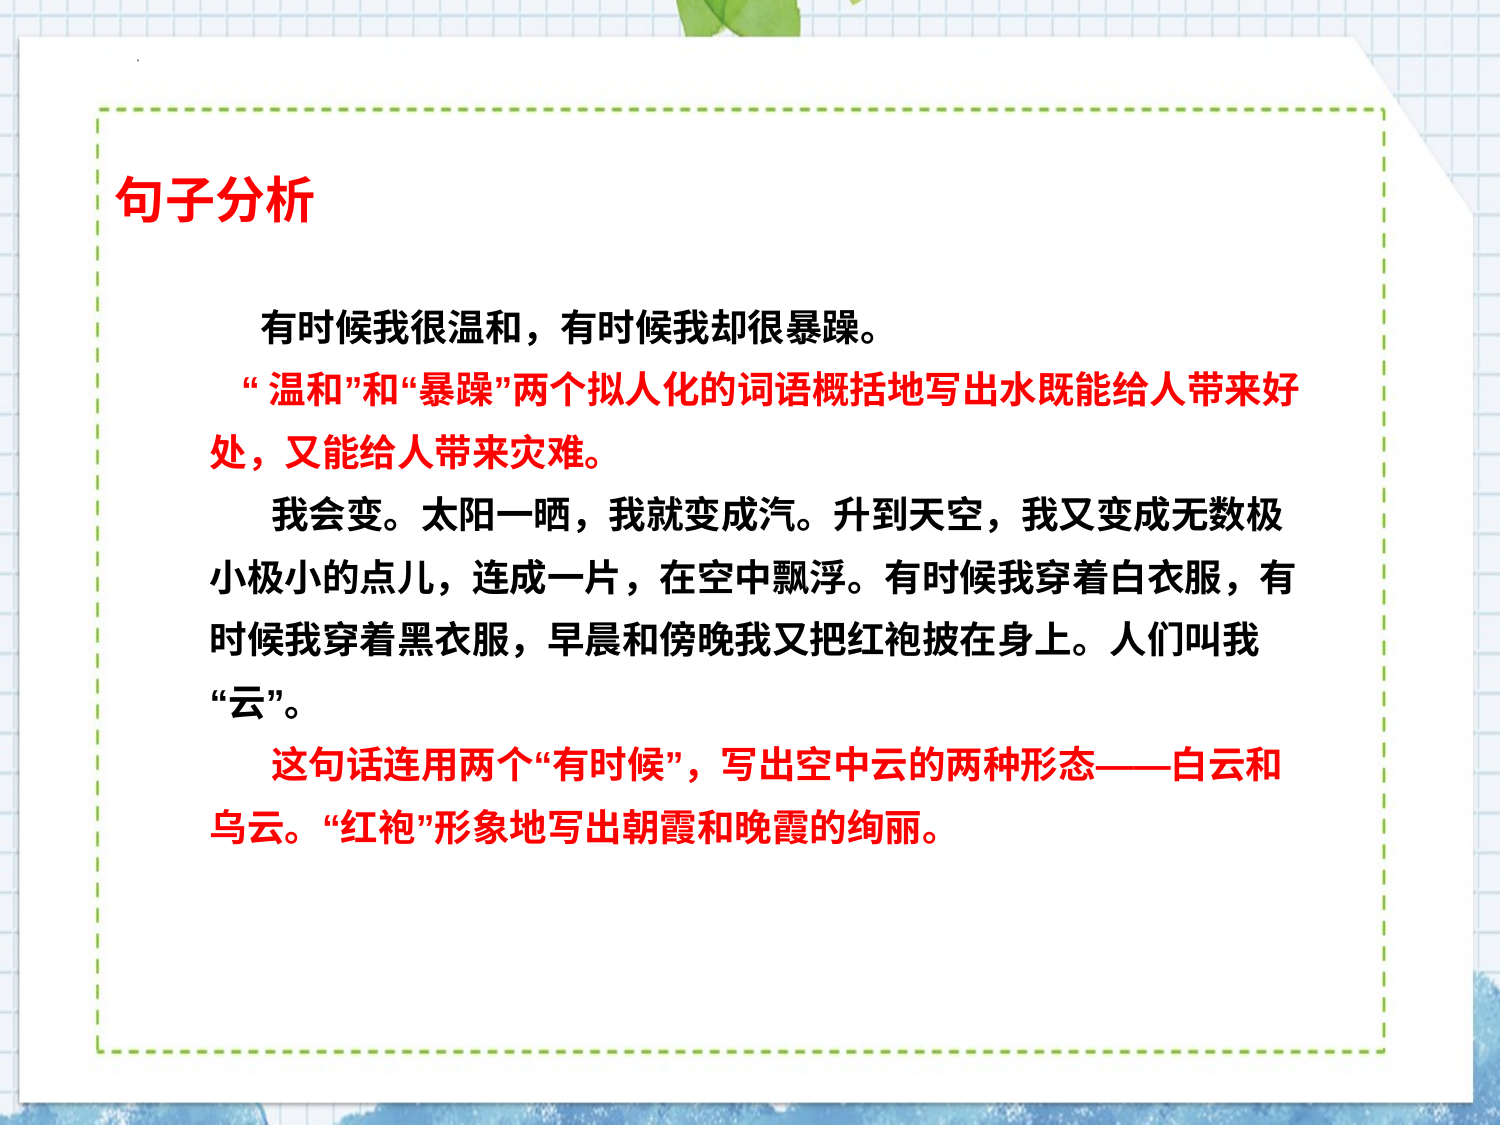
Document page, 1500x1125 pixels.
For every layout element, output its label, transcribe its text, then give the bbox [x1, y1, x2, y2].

text_box 有时候我很温和，有时候我却很暴躁。 “温和”和“暴躁”两个拟人化的词语概括地写出水既能给人带来好处，又能给人带来灾难。 我会变。太阳一晒，我就变成汽。升到天空，我又变成无数极小极小的点儿，连成一片，在空中飘浮。有时候我穿着白衣服，有时候我穿着黑衣服，早晨和傍晚我又把红袍披在身上。人们叫我“云”。 这句话连用两个“有时候”，写出空中云的两种形态——白云和乌云。“红袍”形象地写出朝霞和晚霞的绚丽。 [194, 278, 1317, 856]
picture [0, 0, 1500, 1125]
text_box 句子分析 [100, 160, 337, 236]
